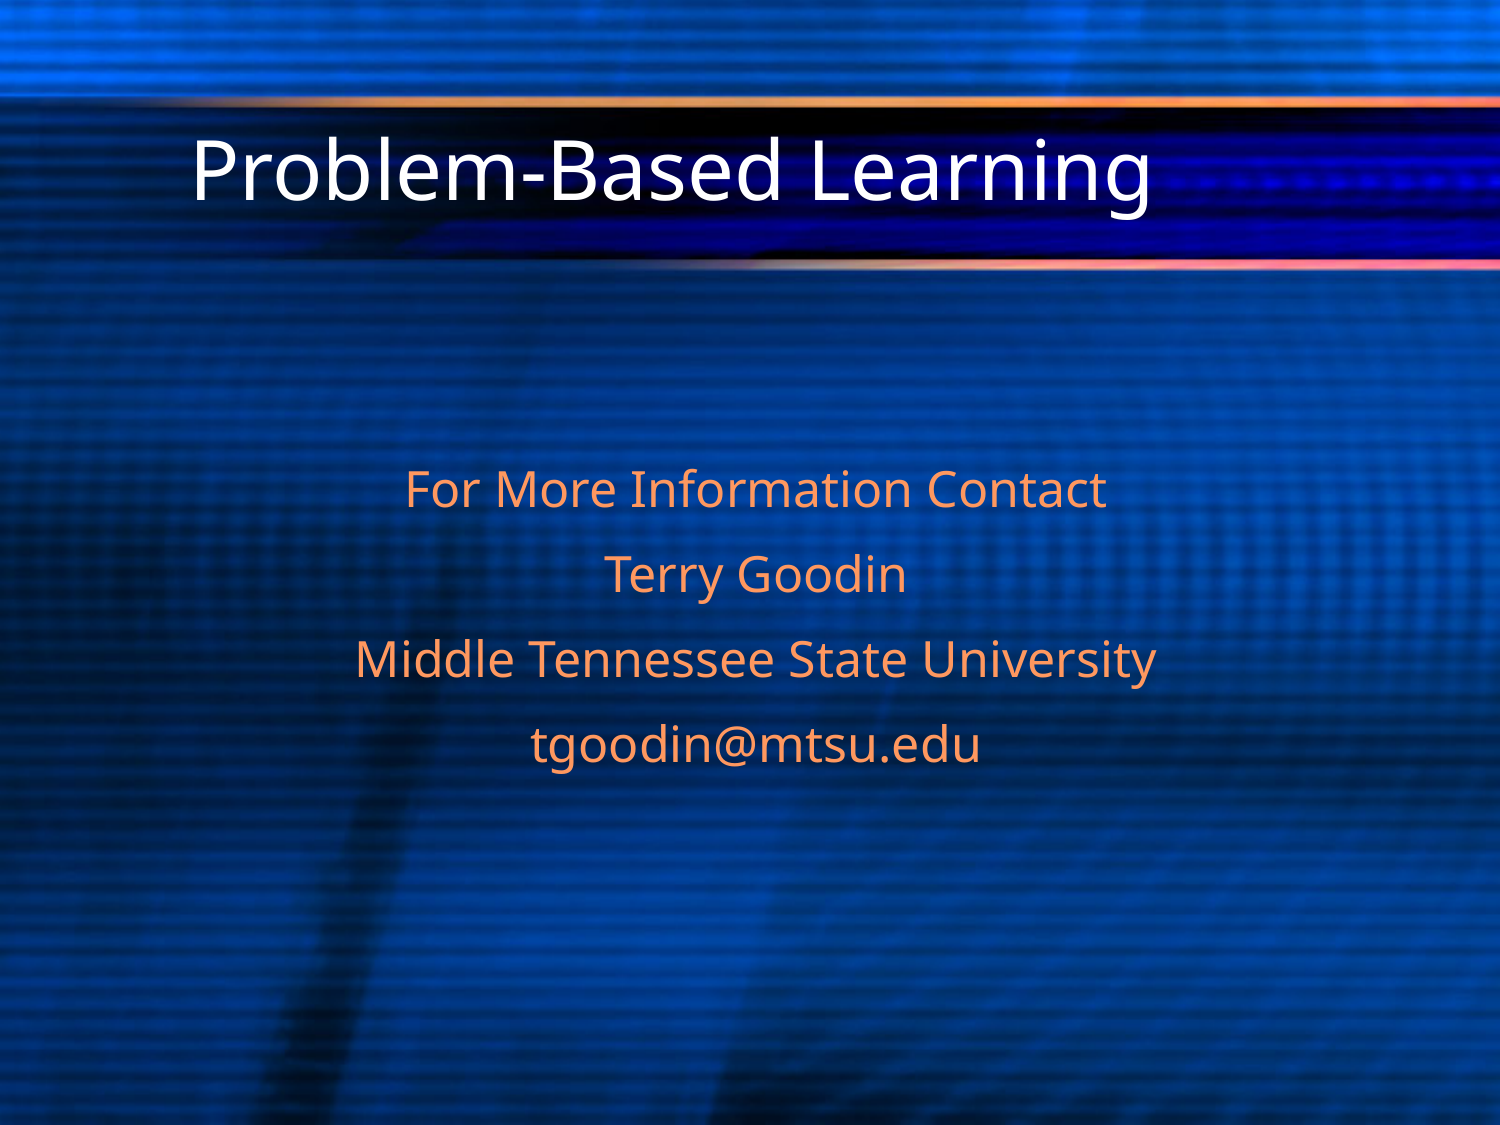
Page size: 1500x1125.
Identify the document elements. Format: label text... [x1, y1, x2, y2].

text_box For More Information Contact Terry Goodin Middle Tennessee State University tgoodin@mtsu.edu [337, 450, 1175, 780]
text_box Problem-Based Learning [174, 49, 1413, 285]
picture [0, 0, 1500, 1125]
